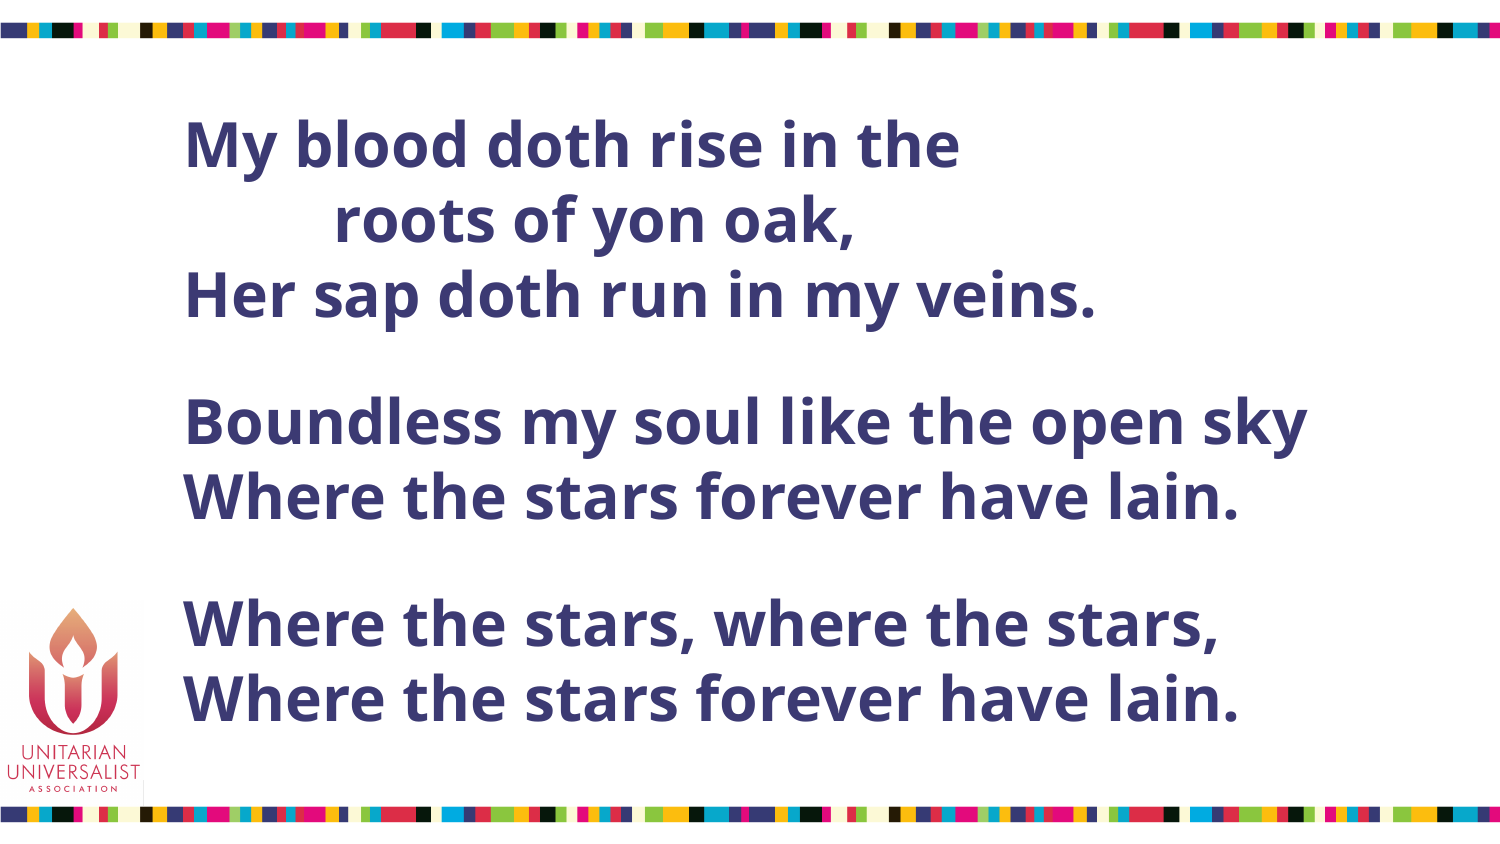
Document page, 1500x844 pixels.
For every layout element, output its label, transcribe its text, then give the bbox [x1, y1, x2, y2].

picture [0, 22, 1500, 40]
picture [0, 600, 1500, 824]
text_box My blood doth rise in the roots of yon oak, Her sap doth run in my veins. Boundless my soul like the open sky Where the stars forever have lain. Where the stars, where the stars, Where the stars forever have lain. [168, 90, 1431, 749]
